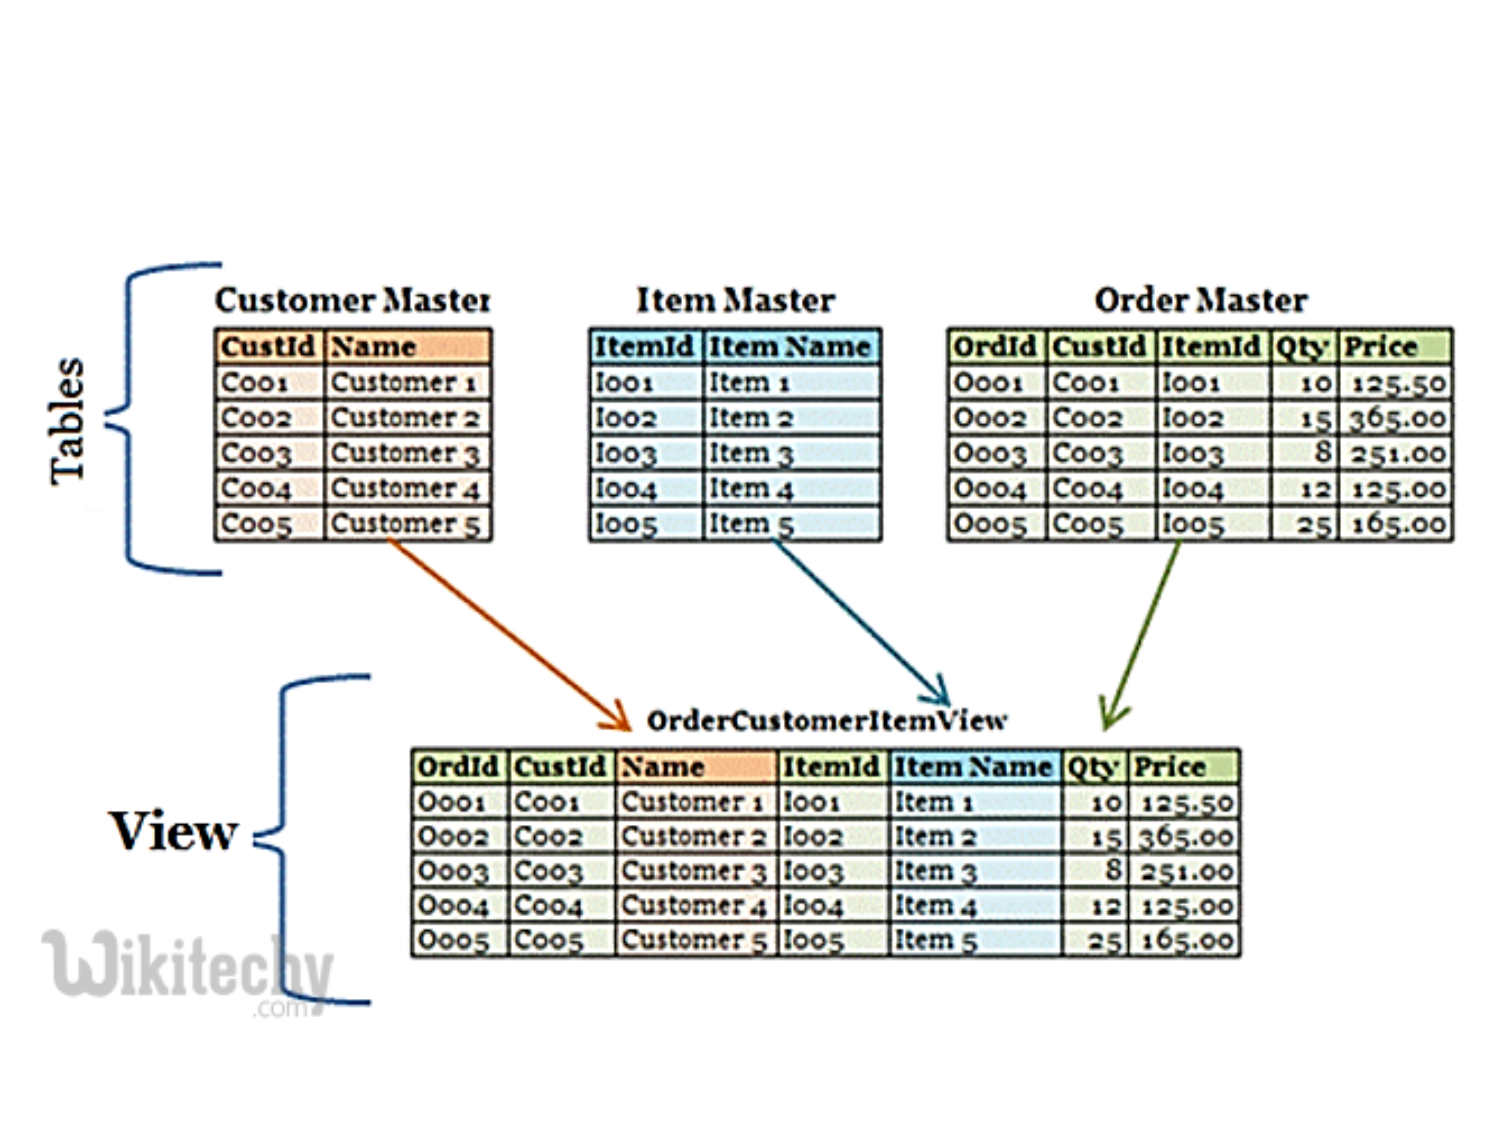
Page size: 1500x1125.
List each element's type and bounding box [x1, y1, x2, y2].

picture [40, 255, 1471, 1024]
